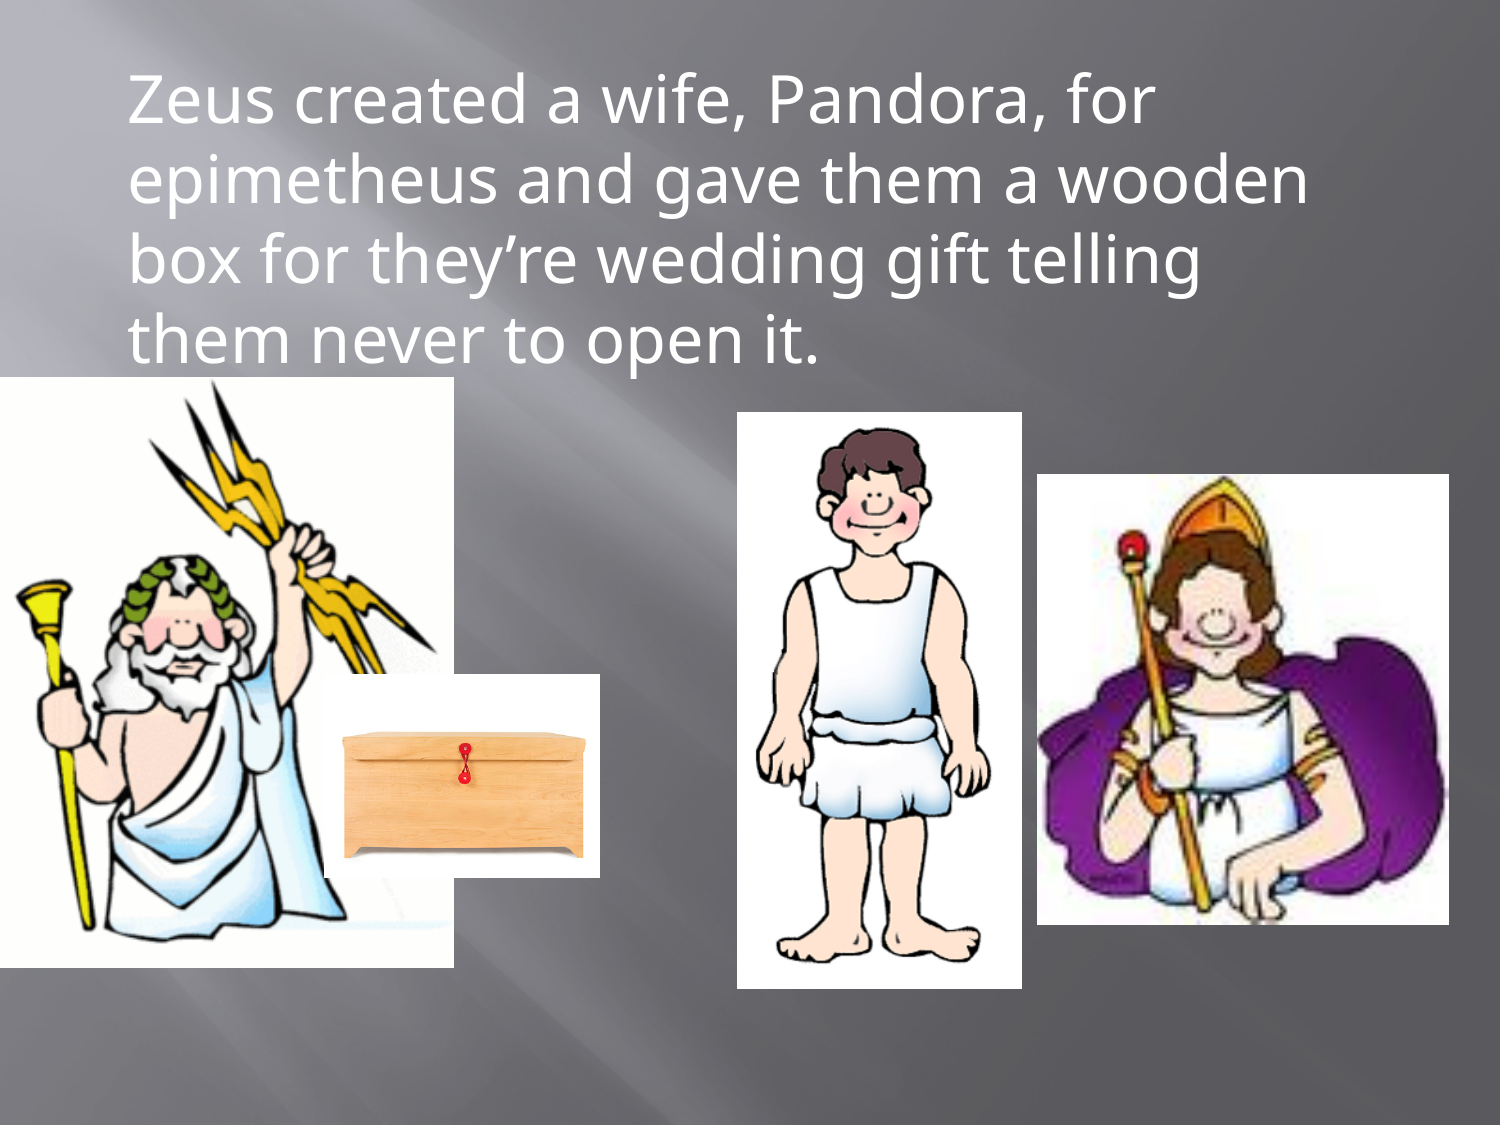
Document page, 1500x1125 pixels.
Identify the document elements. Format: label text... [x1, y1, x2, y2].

picture [0, 377, 601, 968]
picture [737, 412, 1023, 990]
text_box Zeus created a wife, Pandora, for epimetheus and gave them a wooden box for they’re wedding gift telling them never to open it. [112, 49, 1363, 385]
picture [1037, 474, 1449, 926]
